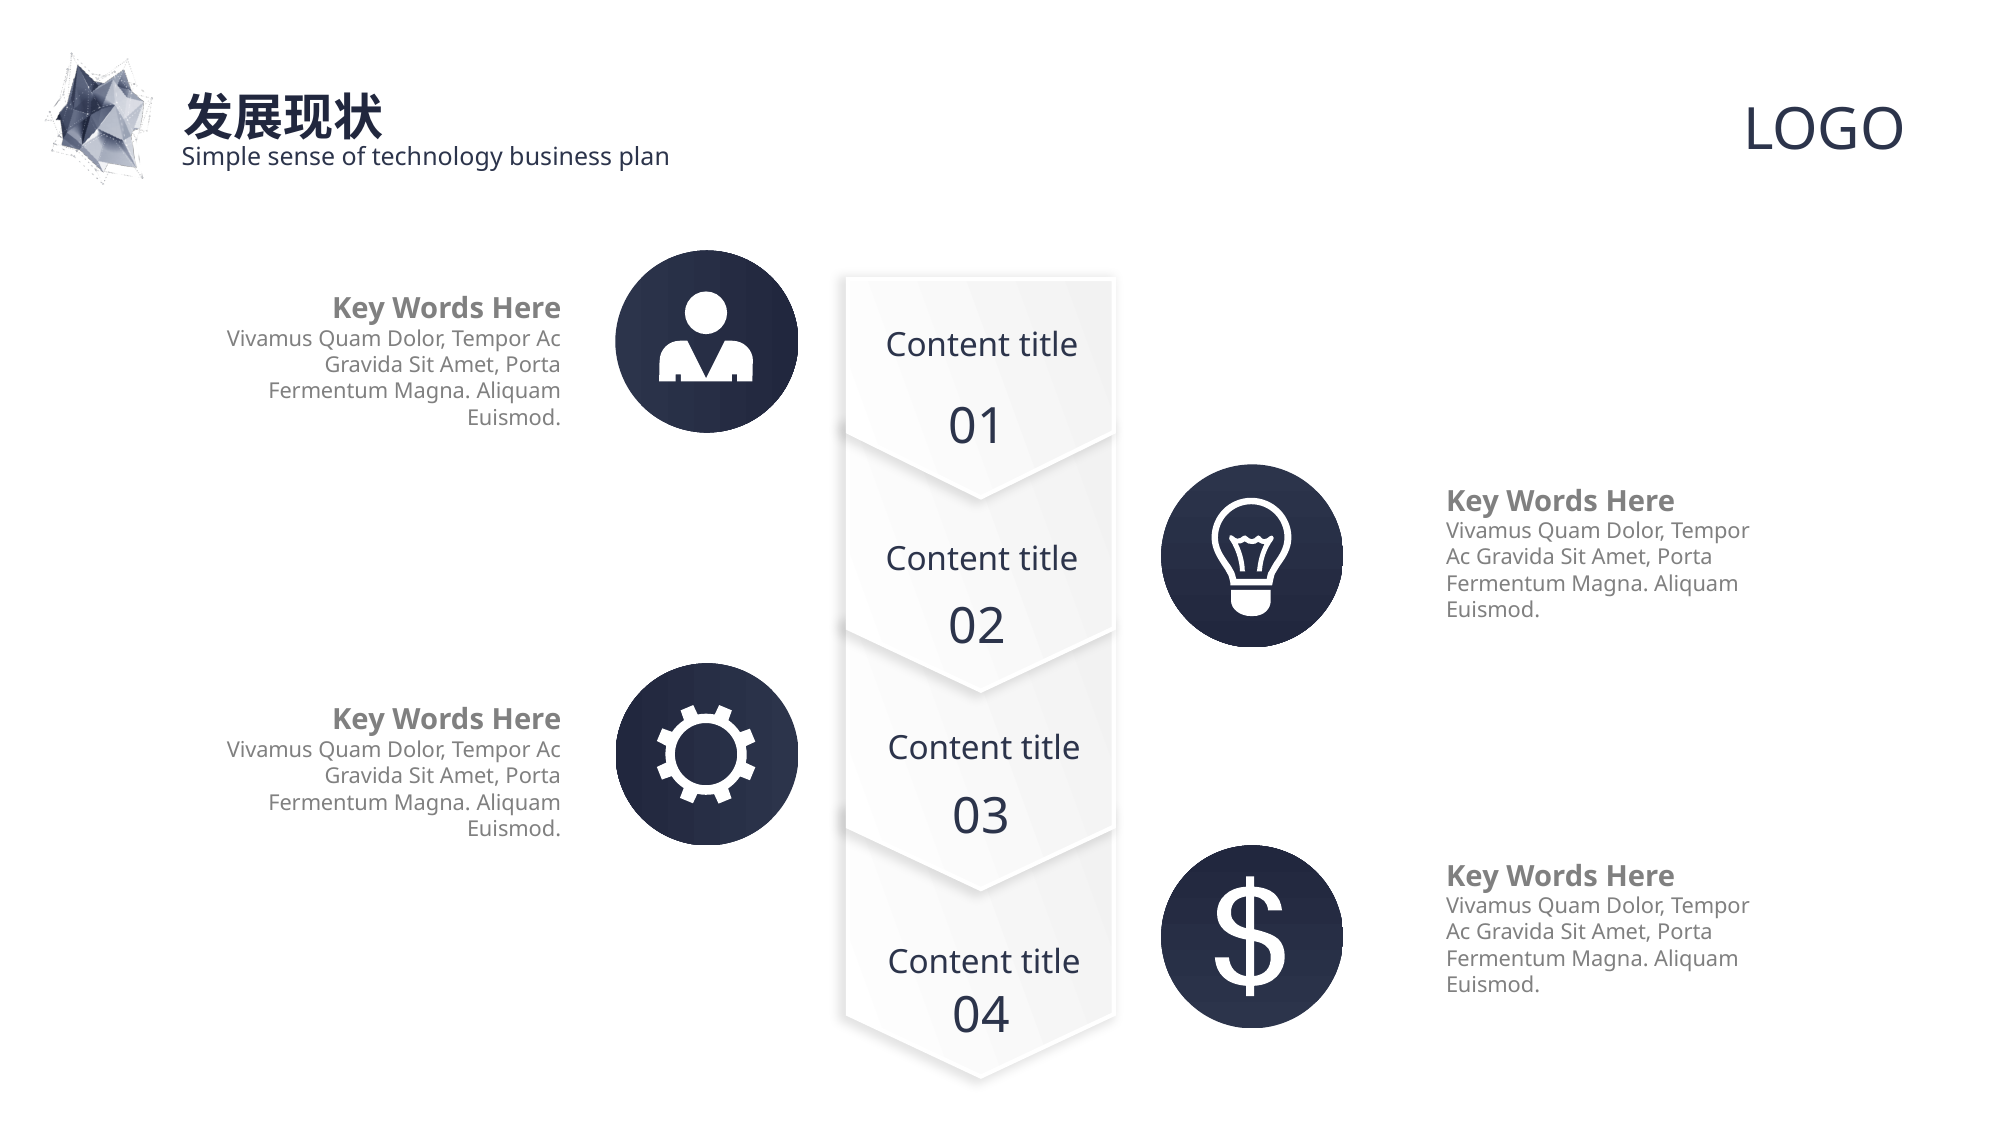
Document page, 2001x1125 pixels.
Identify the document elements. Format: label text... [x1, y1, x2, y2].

text_box Key Words Here Vivamus Quam Dolor, Tempor Ac Gravida Sit Amet, Porta Fermentum Magna. Aliquam Euismod. [204, 247, 577, 437]
text_box [847, 277, 1115, 499]
text_box [1160, 844, 1345, 1030]
text_box [655, 703, 757, 805]
text_box Key Words Here Vivamus Quam Dolor, Tempor Ac Gravida Sit Amet, Porta Fermentum Magna. Aliquam Euismod. [1431, 439, 1791, 630]
text_box 01 [926, 386, 1028, 461]
text_box [1160, 463, 1345, 649]
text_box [179, 70, 774, 175]
text_box Key Words Here Vivamus Quam Dolor, Tempor Ac Gravida Sit Amet, Porta Fermentum Magna. Aliquam Euismod. [204, 658, 577, 848]
text_box [847, 636, 1115, 891]
text_box 04 [930, 988, 1032, 1050]
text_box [1211, 497, 1292, 617]
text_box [659, 291, 753, 382]
text_box Content title [873, 718, 1096, 774]
text_box Key Words Here Vivamus Quam Dolor, Tempor Ac Gravida Sit Amet, Porta Fermentum Magna. Aliquam Euismod. [1431, 814, 1791, 1005]
text_box [847, 439, 1115, 692]
text_box [847, 834, 1115, 1078]
text_box Content title [870, 315, 1094, 371]
picture [0, 0, 188, 236]
text_box Content title [873, 933, 1096, 988]
text_box [614, 662, 800, 847]
text_box [1213, 875, 1286, 998]
text_box 03 [930, 775, 1032, 851]
text_box 02 [926, 586, 1028, 662]
text_box Content title [870, 529, 1094, 585]
text_box [614, 249, 800, 434]
